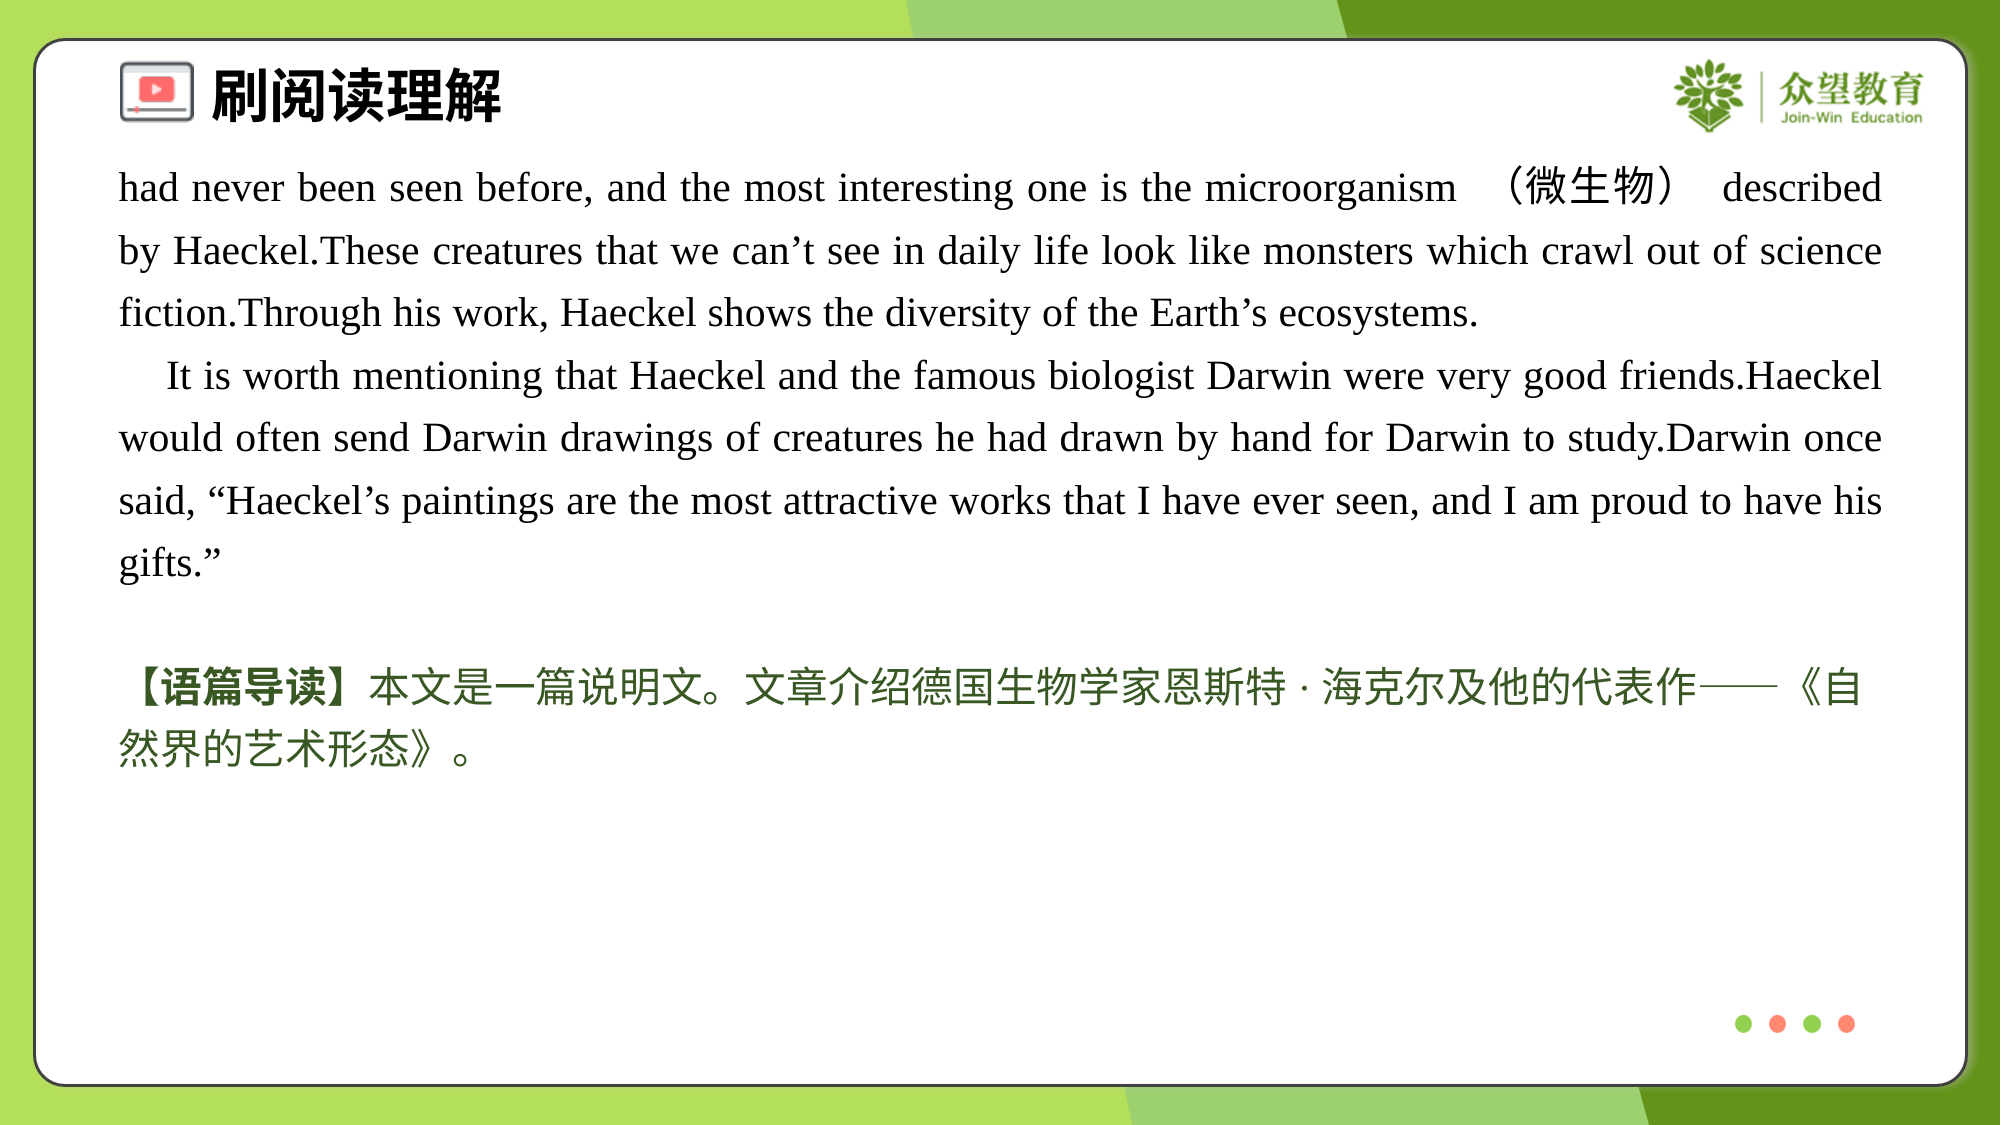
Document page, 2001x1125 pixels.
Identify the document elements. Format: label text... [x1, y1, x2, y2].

picture [0, 0, 2000, 1125]
text_box had never been seen before, and the most interesting one is the microorganism （微生物） described by Haeckel.These creatures that we can’t see in daily life look like monsters which crawl out of science fiction.Through his work, Haeckel shows the diversity of the Earth’s ecosystems. It is worth mentioning that Haeckel and the famous biologist Darwin were very good friends.Haeckel would often send Darwin drawings of creatures he had drawn by hand for Darwin to study.Darwin once said, “Haeckel’s paintings are the most attractive works that I have ever seen, and I am proud to have his gifts.”#1.4 [118, 147, 1883, 642]
text_box 【语篇导读】本文是一篇说明文。文章介绍德国生物学家恩斯特·海克尔及他的代表作——《自然界的艺术形态》。 [118, 647, 1883, 769]
